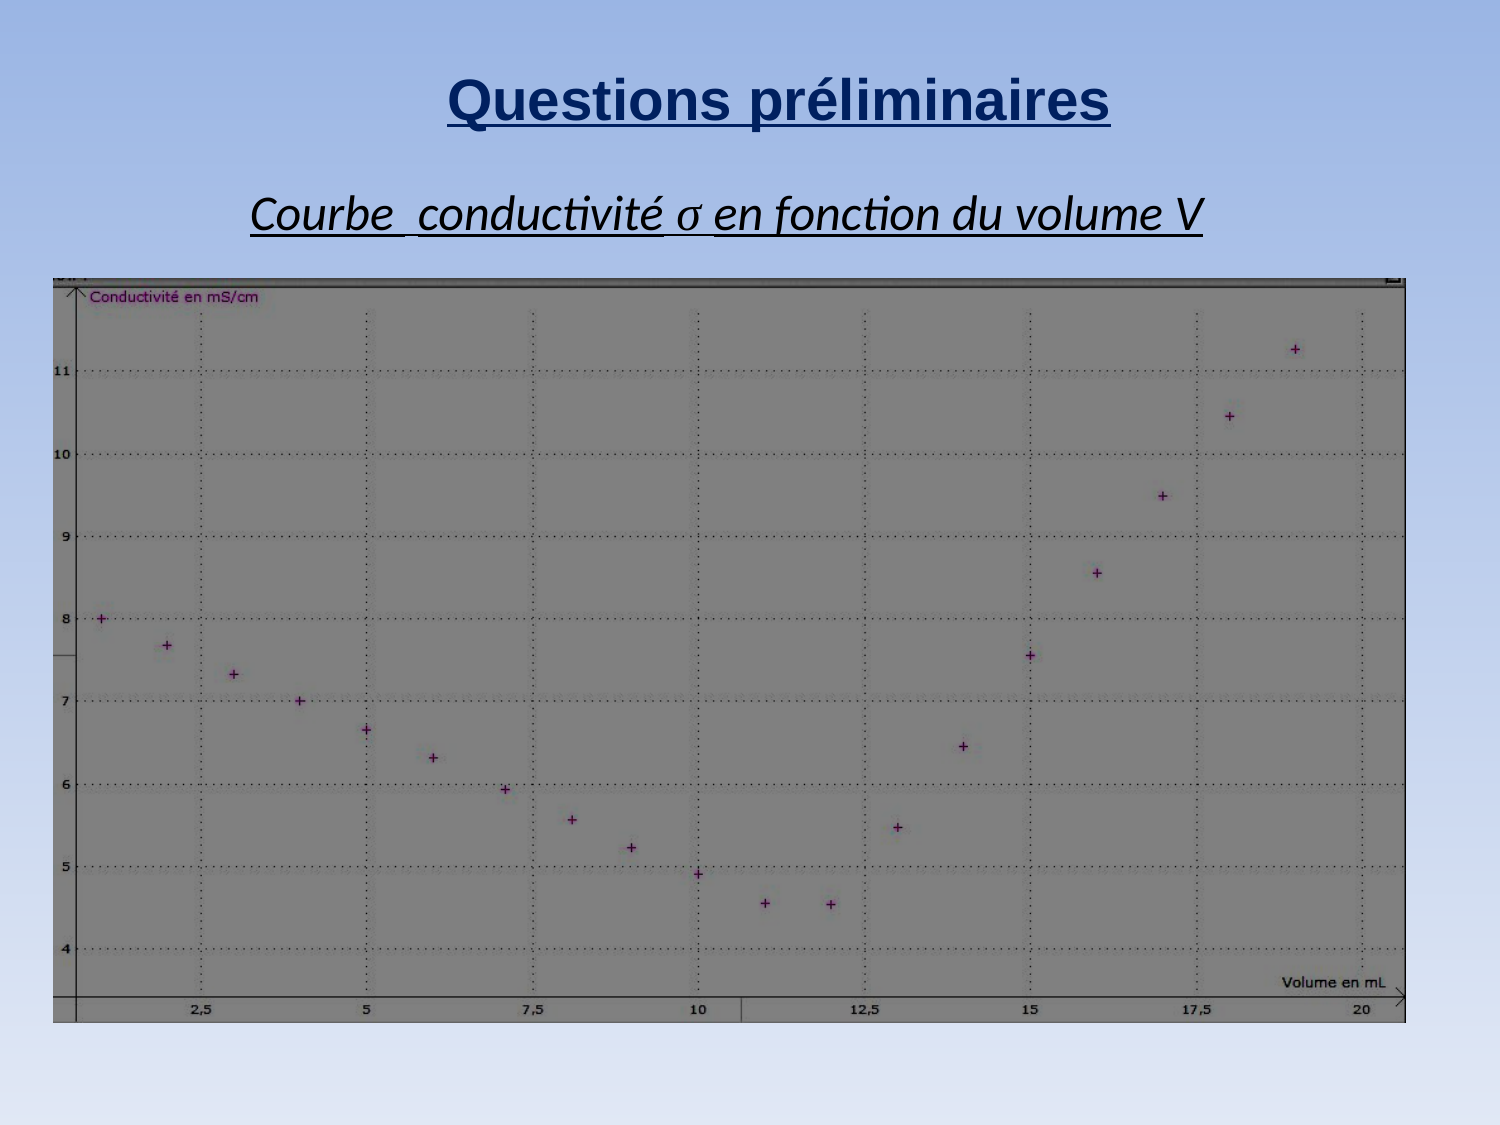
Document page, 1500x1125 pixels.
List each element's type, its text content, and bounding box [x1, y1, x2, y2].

picture [53, 278, 1406, 1023]
text_box Questions préliminaires [171, 54, 1388, 141]
text_box Courbe conductivité σ en fonction du volume V [112, 172, 1341, 278]
